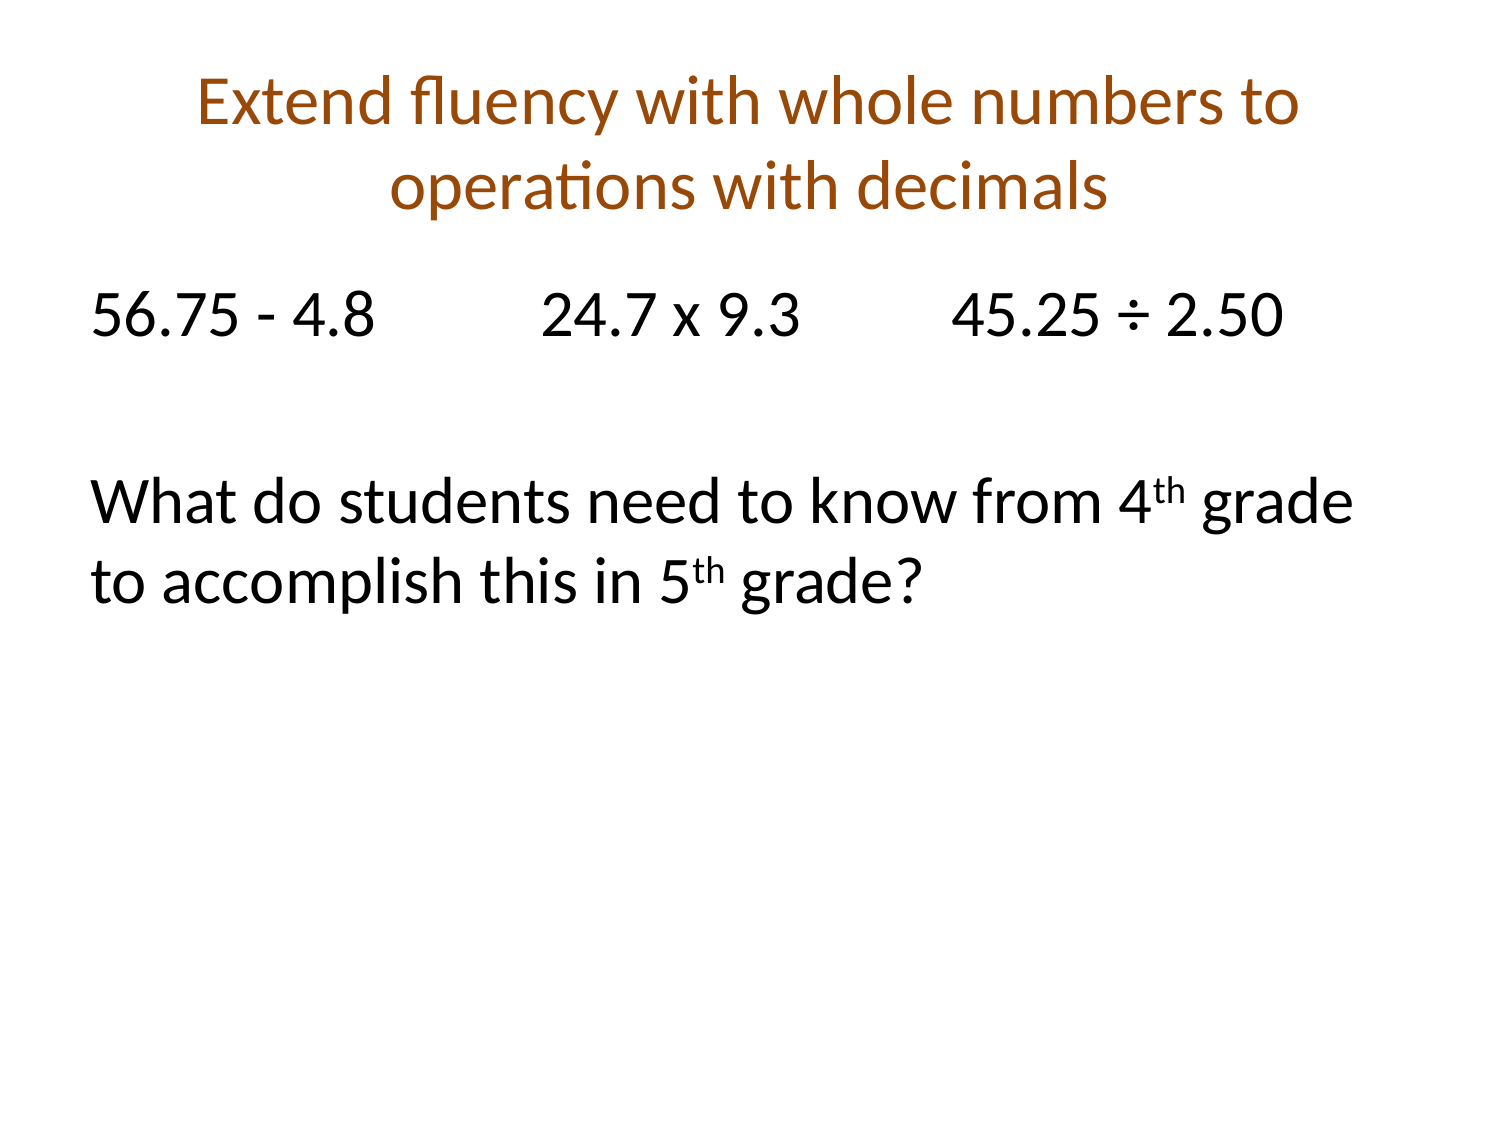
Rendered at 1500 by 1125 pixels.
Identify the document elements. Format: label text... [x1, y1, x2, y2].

list 56.75 - 4.8 24.7 x 9.3 45.25 ÷ 2.50 What do students need to know from 4th grade to accomplish this in 5th grade? [75, 262, 1425, 1005]
title Extend fluency with whole numbers to operations with decimals [75, 45, 1425, 233]
